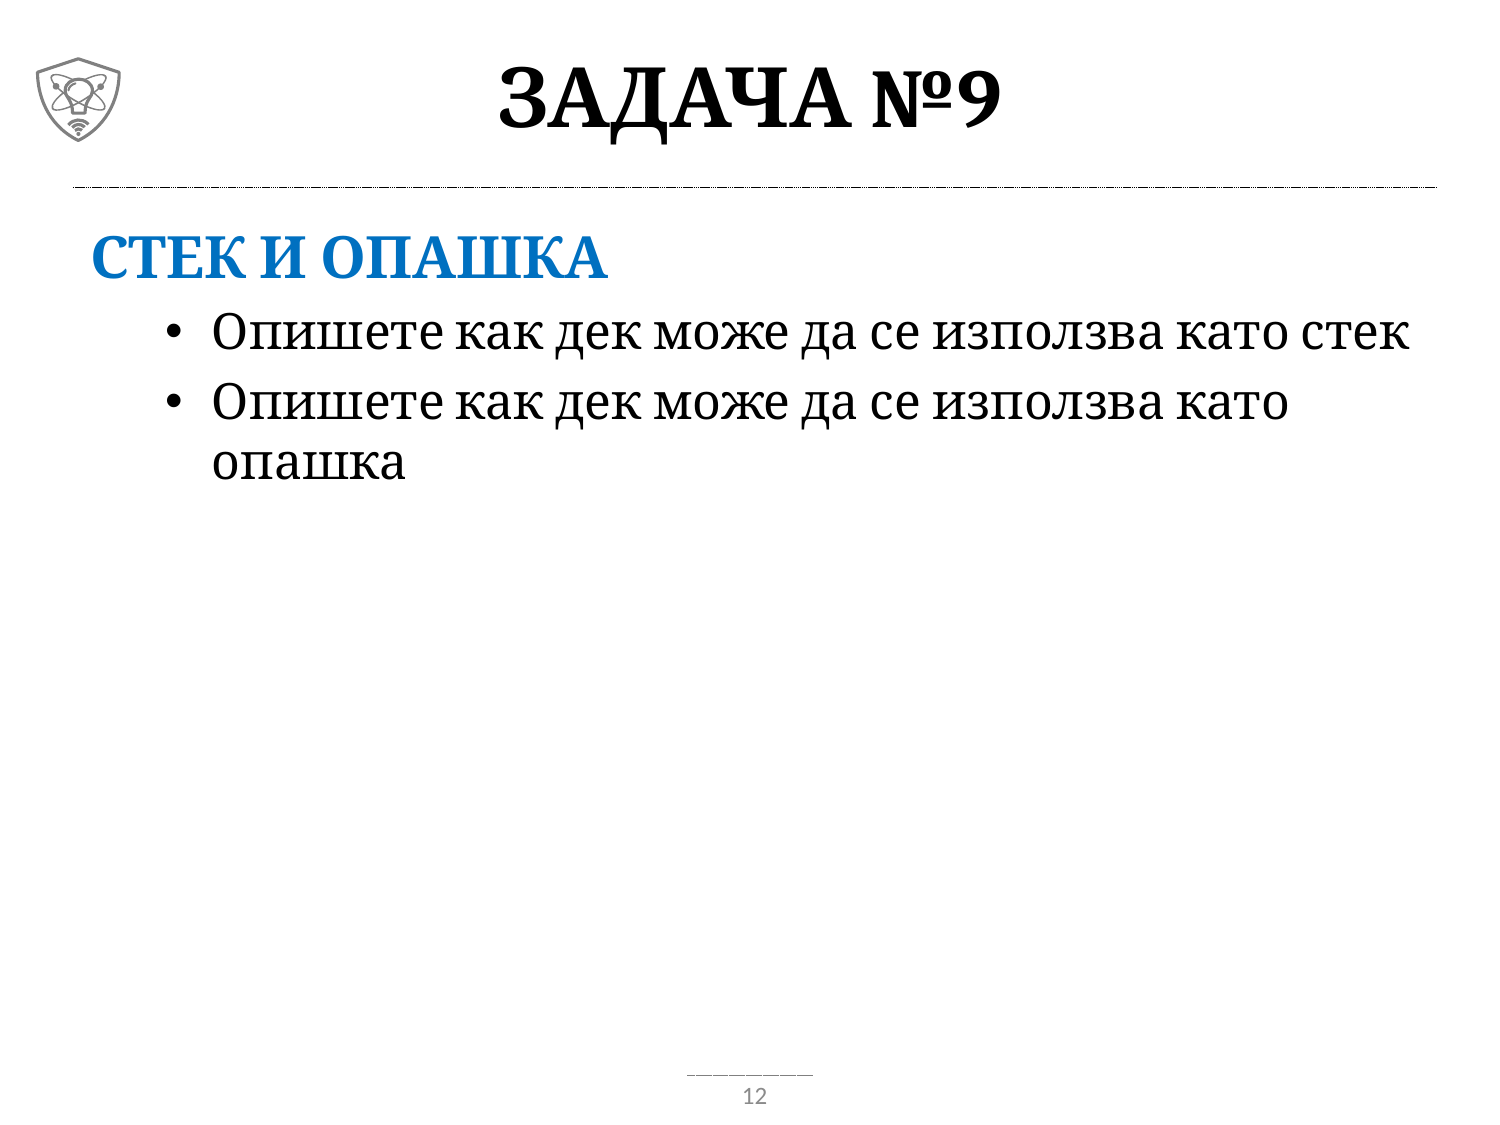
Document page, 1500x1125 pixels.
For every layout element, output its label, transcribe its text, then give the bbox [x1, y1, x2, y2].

title Задача №9 [0, 0, 1500, 188]
slide_number 12 [579, 1065, 930, 1125]
list Стек и опашка Опишете как дек може да се използва като стек Опишете как дек може да се използва като опашка [75, 212, 1450, 1063]
